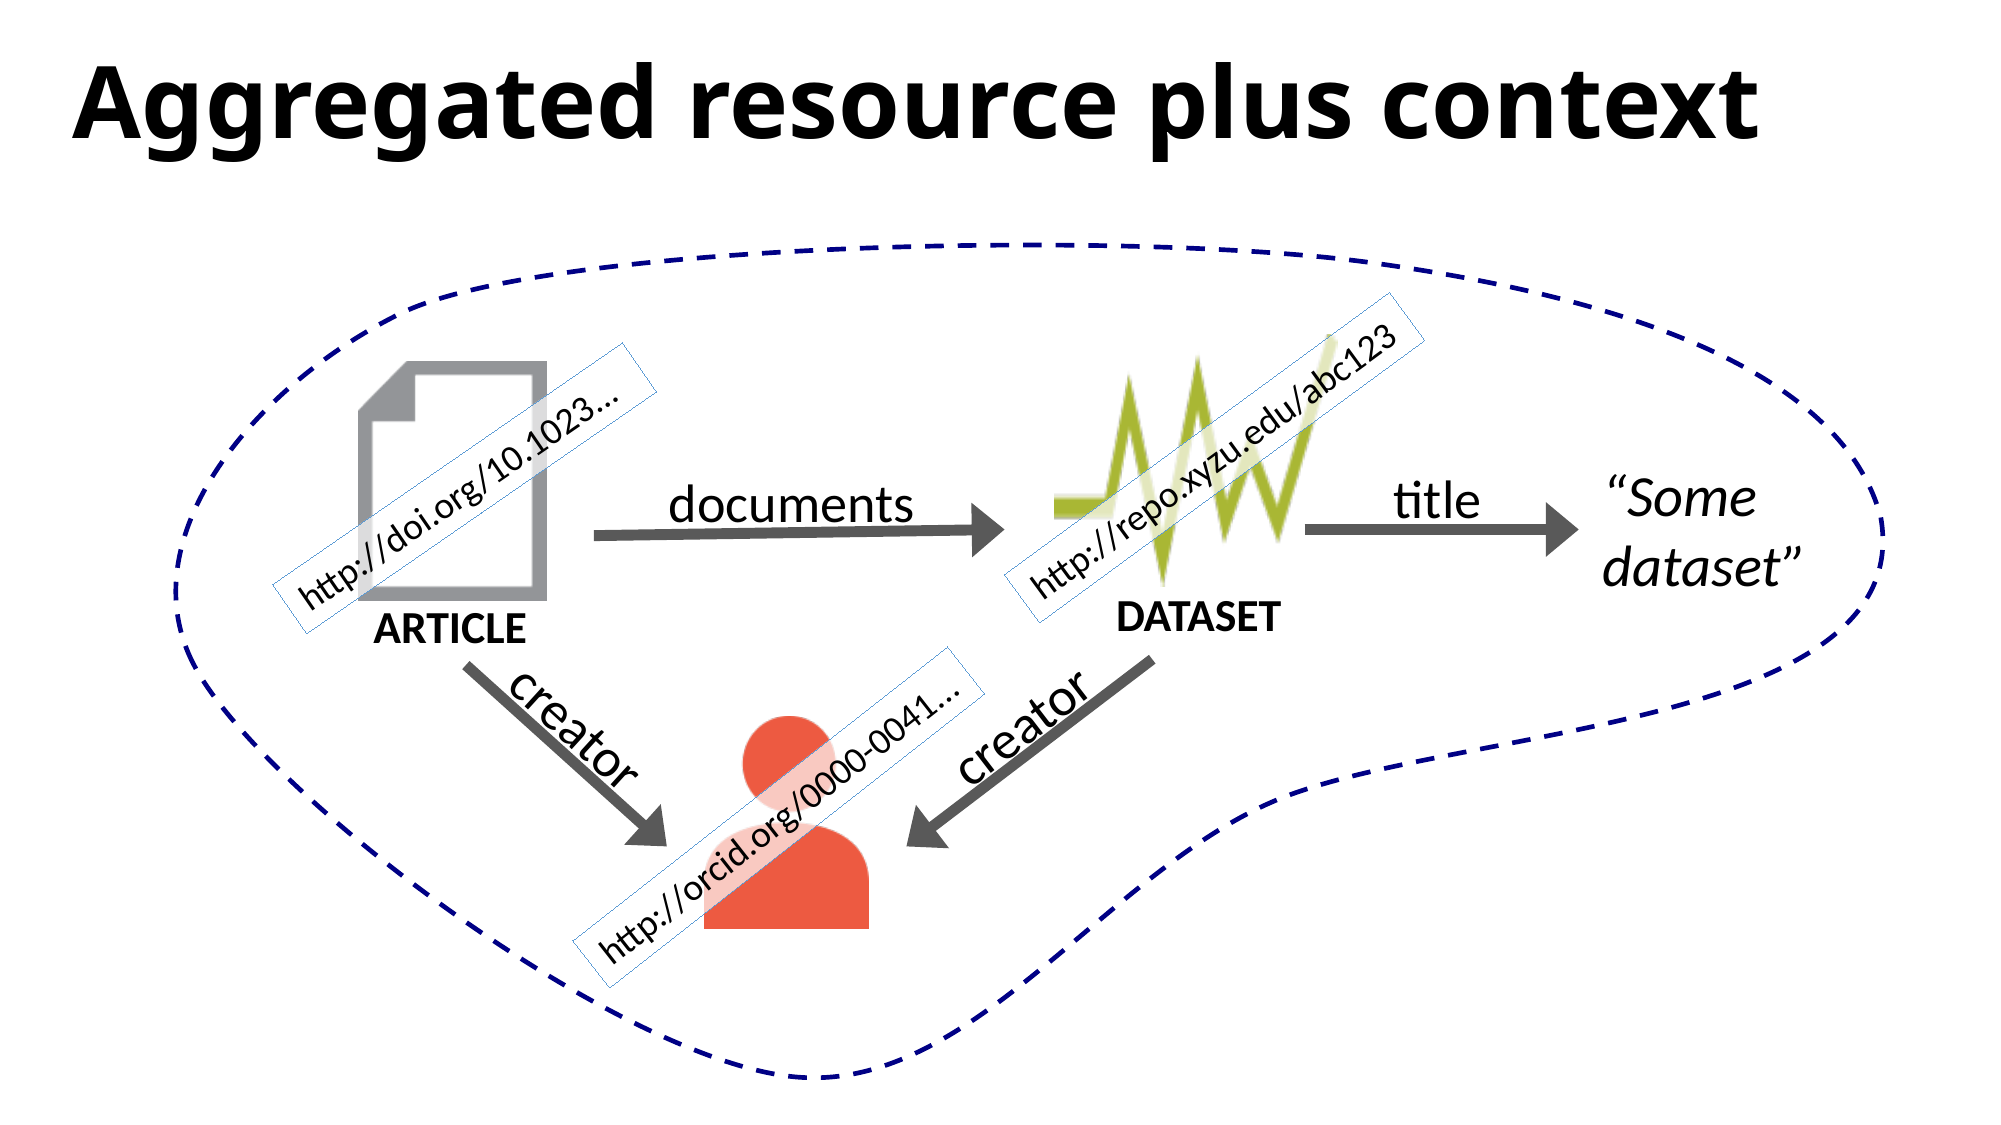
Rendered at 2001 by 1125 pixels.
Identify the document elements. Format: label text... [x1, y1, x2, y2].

picture [1054, 334, 1338, 587]
picture [358, 361, 547, 601]
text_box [593, 529, 1005, 536]
text_box [174, 244, 1884, 1079]
picture [704, 716, 869, 929]
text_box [906, 659, 1153, 847]
title Aggregated resource plus context [57, 31, 1948, 182]
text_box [465, 665, 667, 847]
